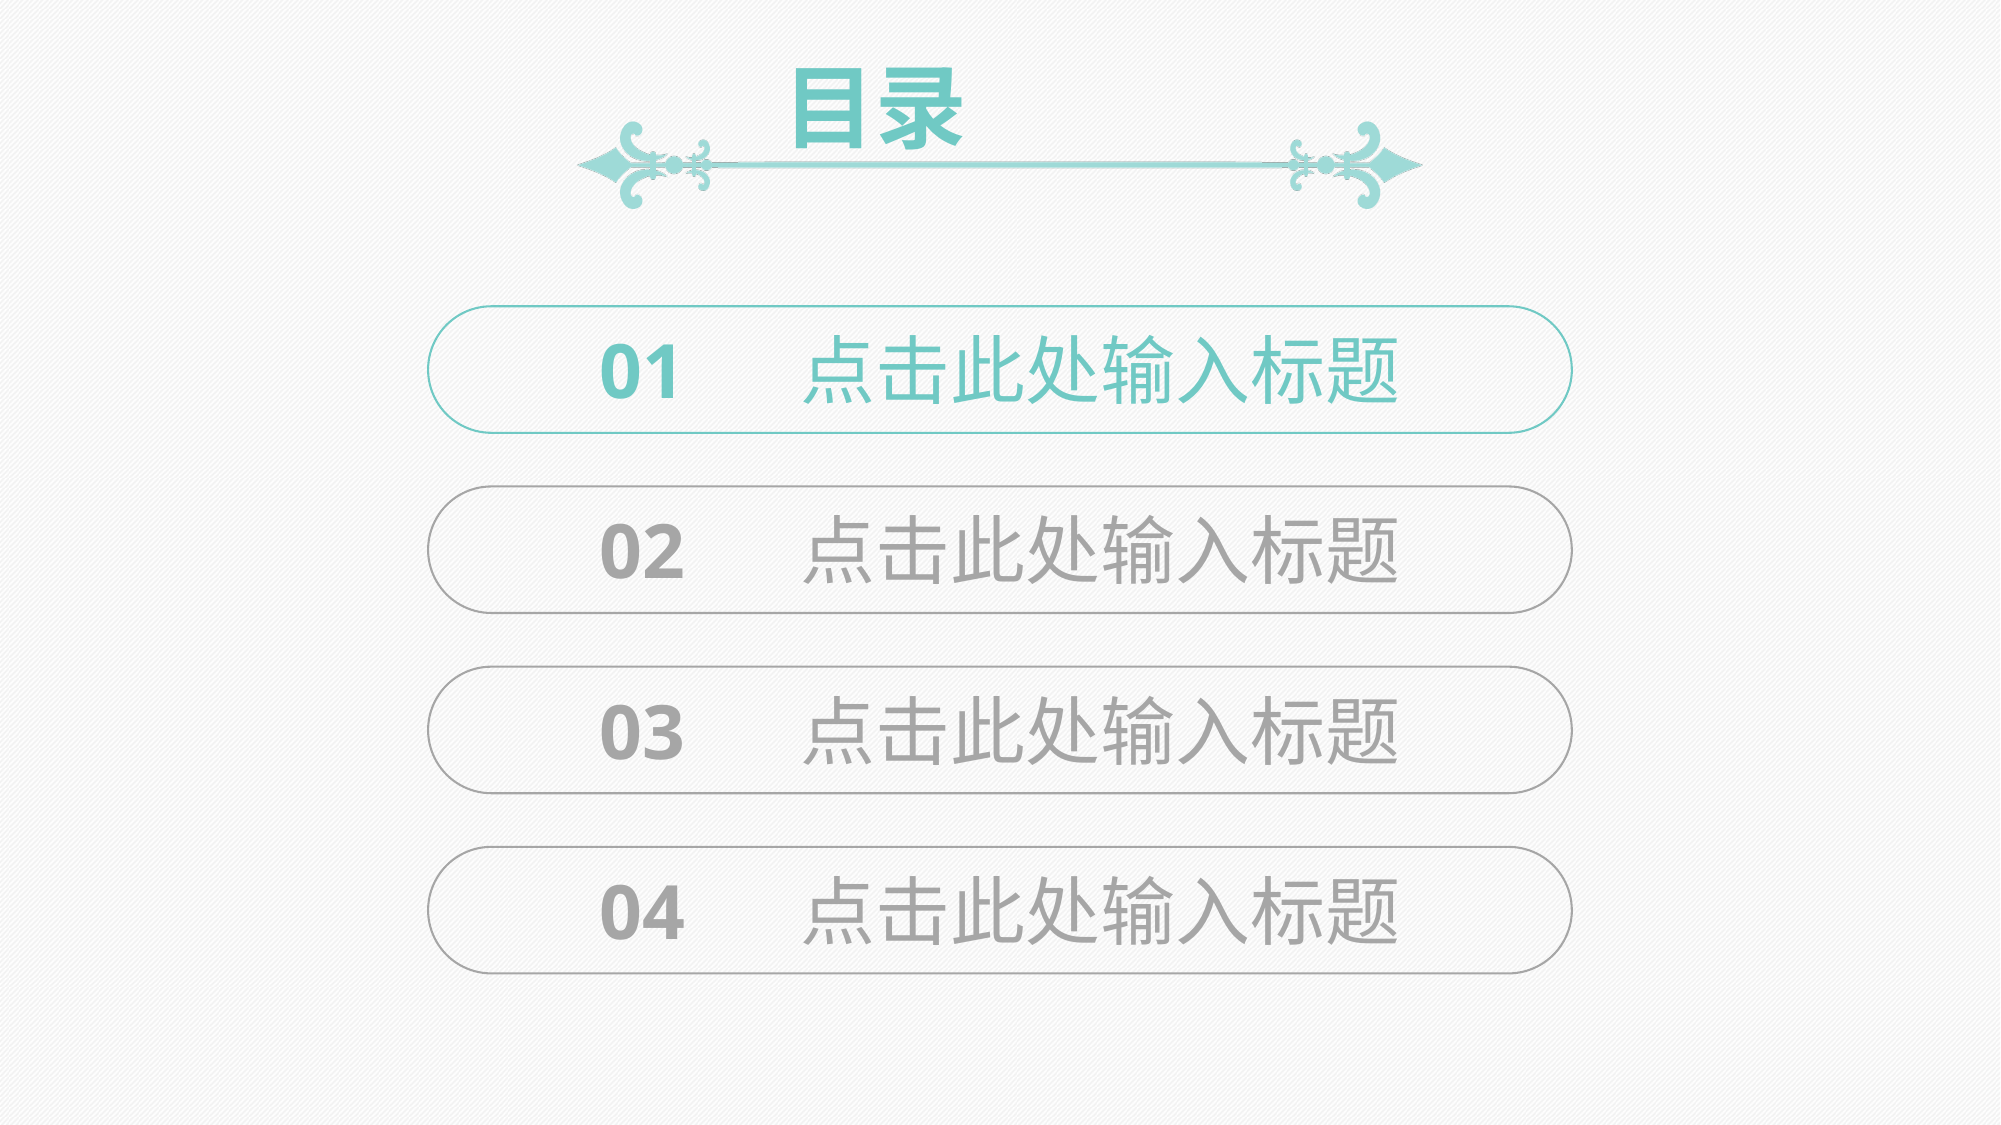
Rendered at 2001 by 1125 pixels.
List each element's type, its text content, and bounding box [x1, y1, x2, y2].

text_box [427, 666, 1573, 794]
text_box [427, 846, 1573, 974]
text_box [427, 486, 1573, 614]
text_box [427, 305, 1573, 434]
text_box 目录 [769, 42, 1231, 120]
picture [0, 0, 2001, 1125]
